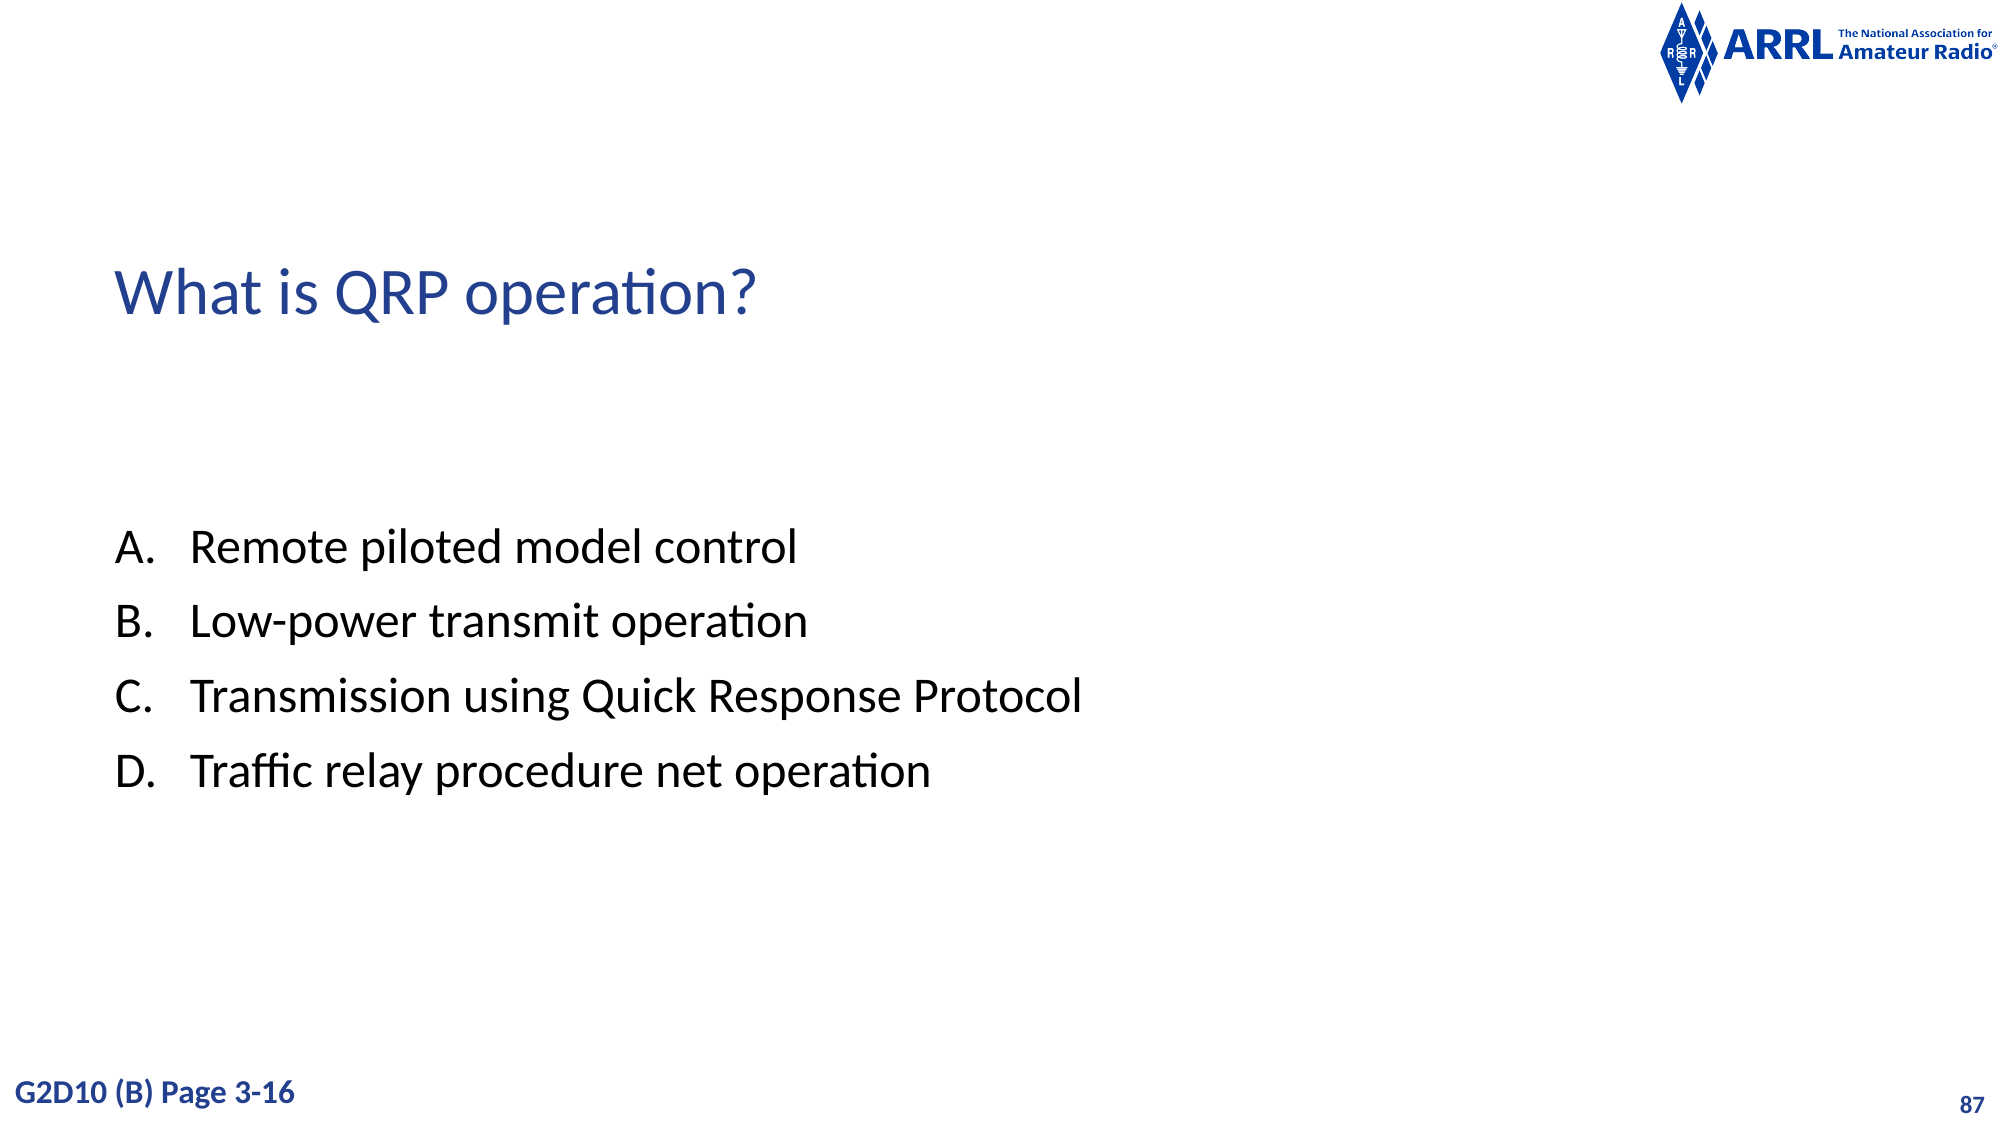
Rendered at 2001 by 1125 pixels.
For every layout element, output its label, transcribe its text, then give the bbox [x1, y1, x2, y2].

picture [1658, 0, 1999, 106]
list Remote piloted model control Low-power transmit operation Transmission using Quick Response Protocol Traffic relay procedure net operation [99, 512, 1900, 1005]
text_box G2D10 (B) Page 3-16 [0, 1062, 1313, 1118]
title What is QRP operation? [99, 249, 1900, 388]
text_box 87 [1899, 1081, 2000, 1125]
